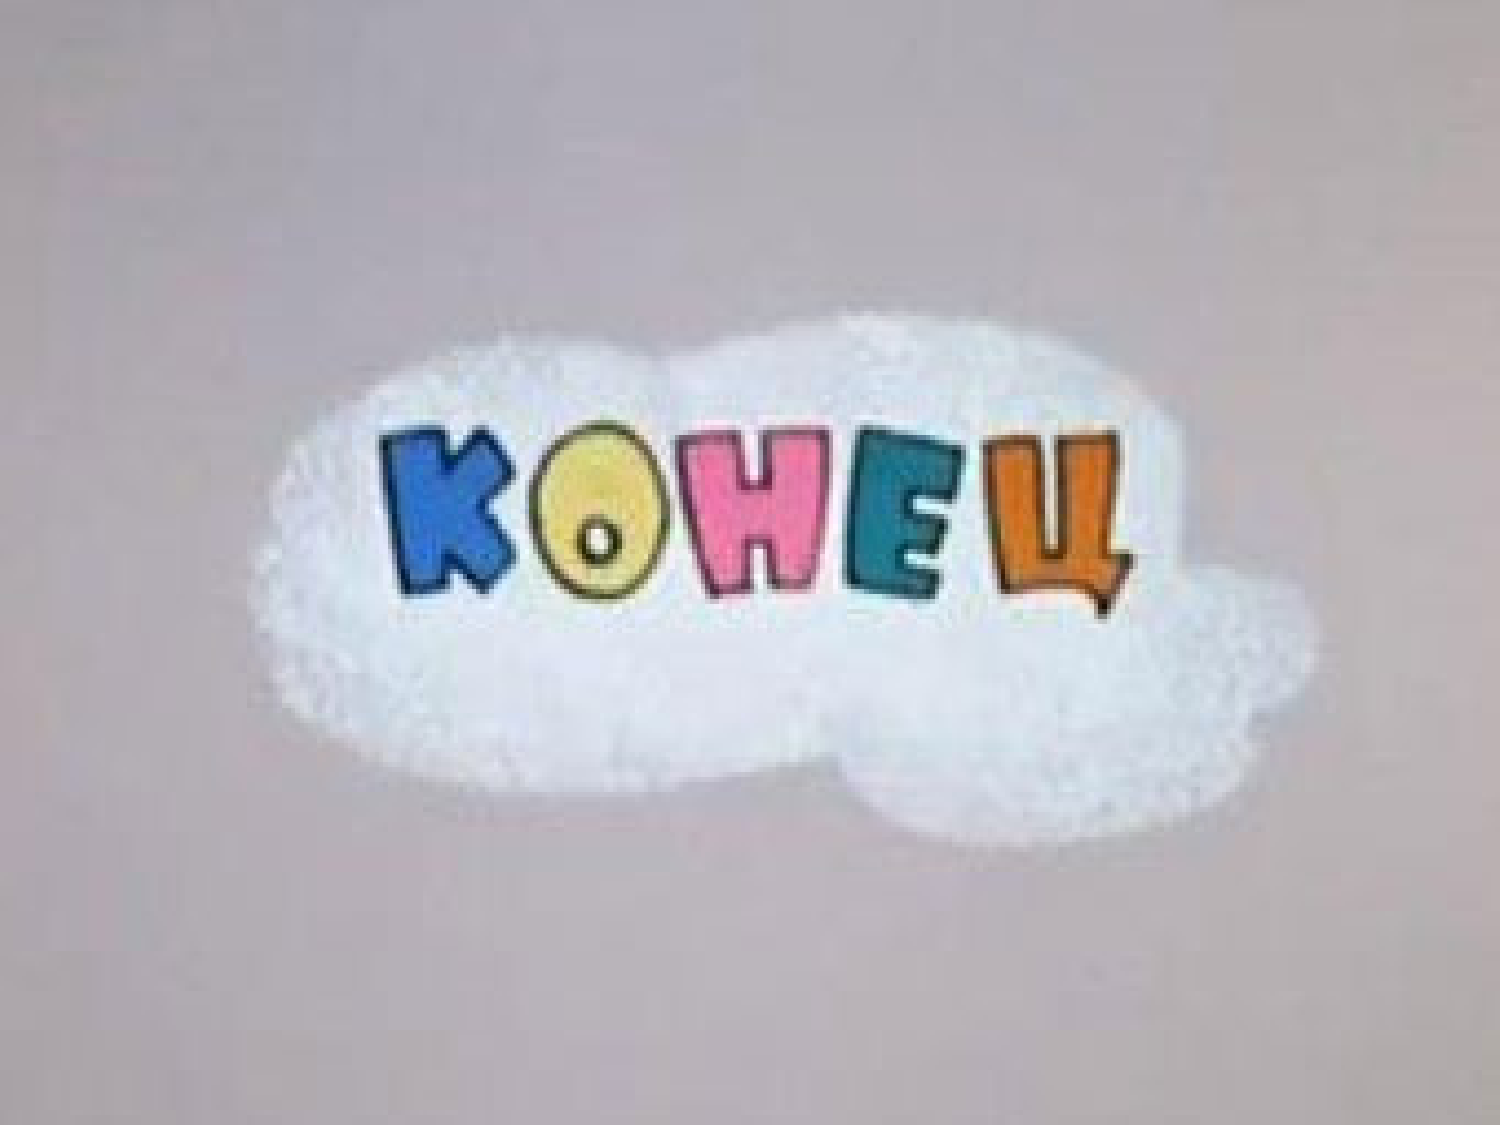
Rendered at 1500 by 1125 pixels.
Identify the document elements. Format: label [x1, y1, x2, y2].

list [0, 0, 1500, 1125]
